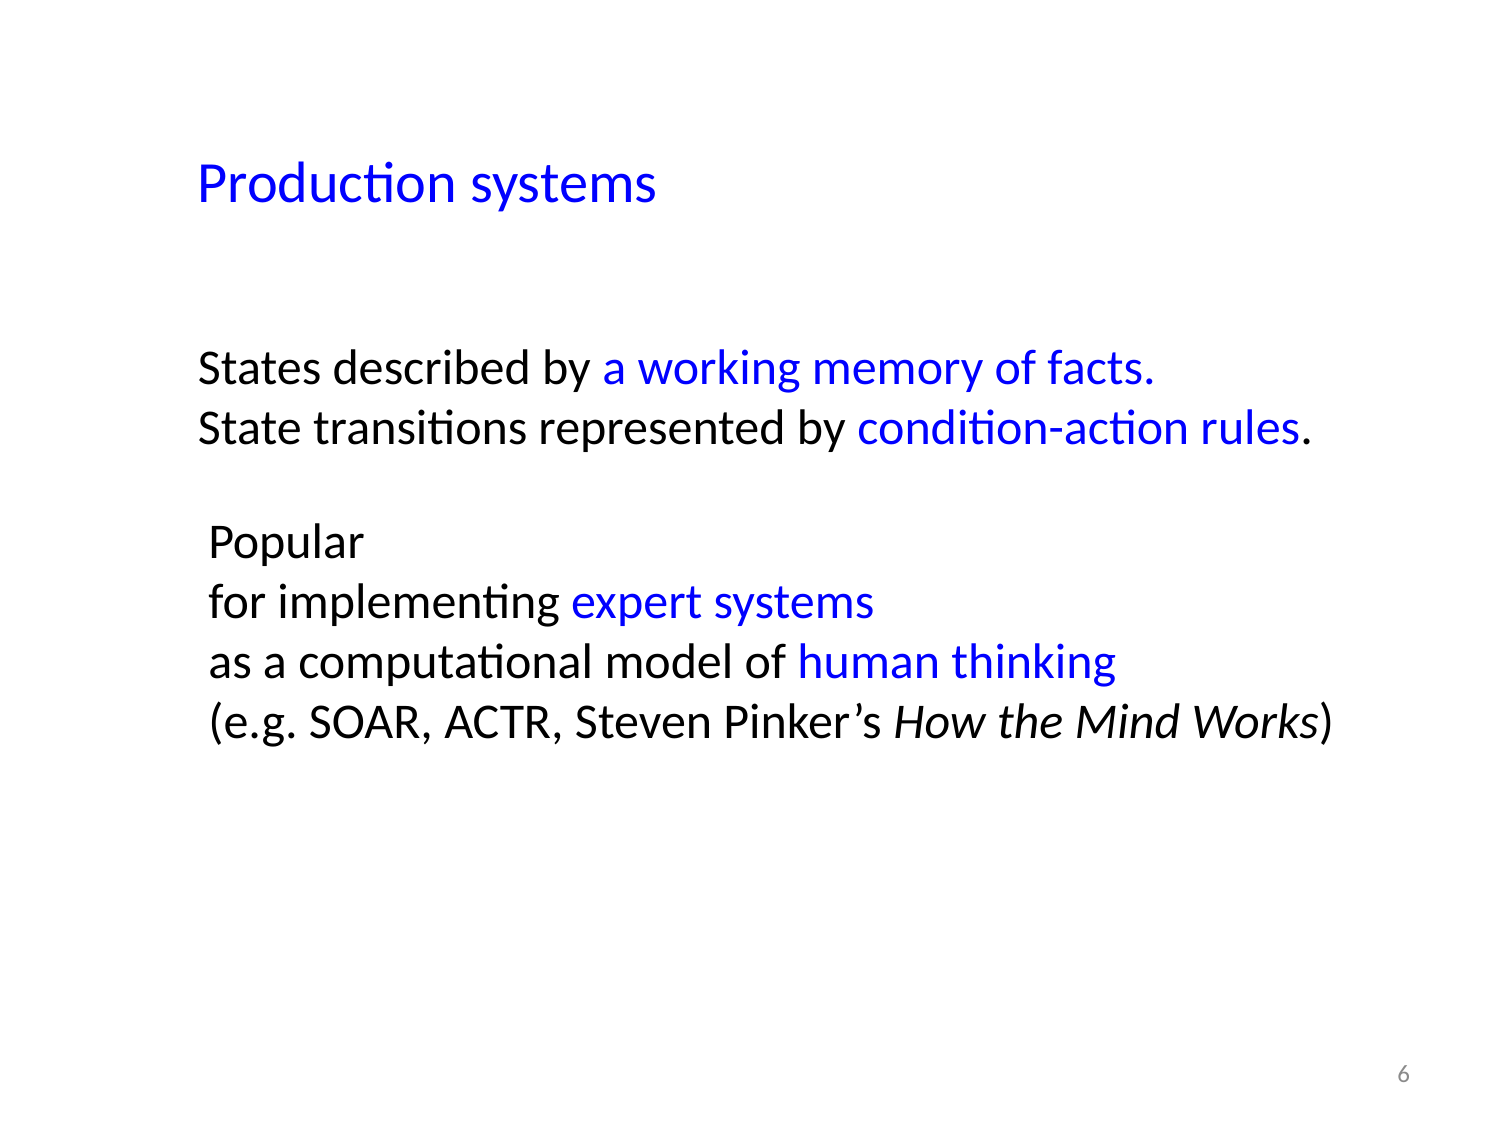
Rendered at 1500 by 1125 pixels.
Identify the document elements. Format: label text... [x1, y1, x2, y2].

text_box States described by a working memory of facts. State transitions represented by condition-action rules. [183, 327, 1335, 462]
title Production systems [183, 120, 938, 189]
slide_number 6 [1074, 1042, 1425, 1103]
list [37, 189, 1388, 932]
text_box Popular for implementing expert systems as a computational model of human thinking (e.g. SOAR, ACTR, Steven Pinker’s How the Mind Works) [193, 501, 1350, 757]
